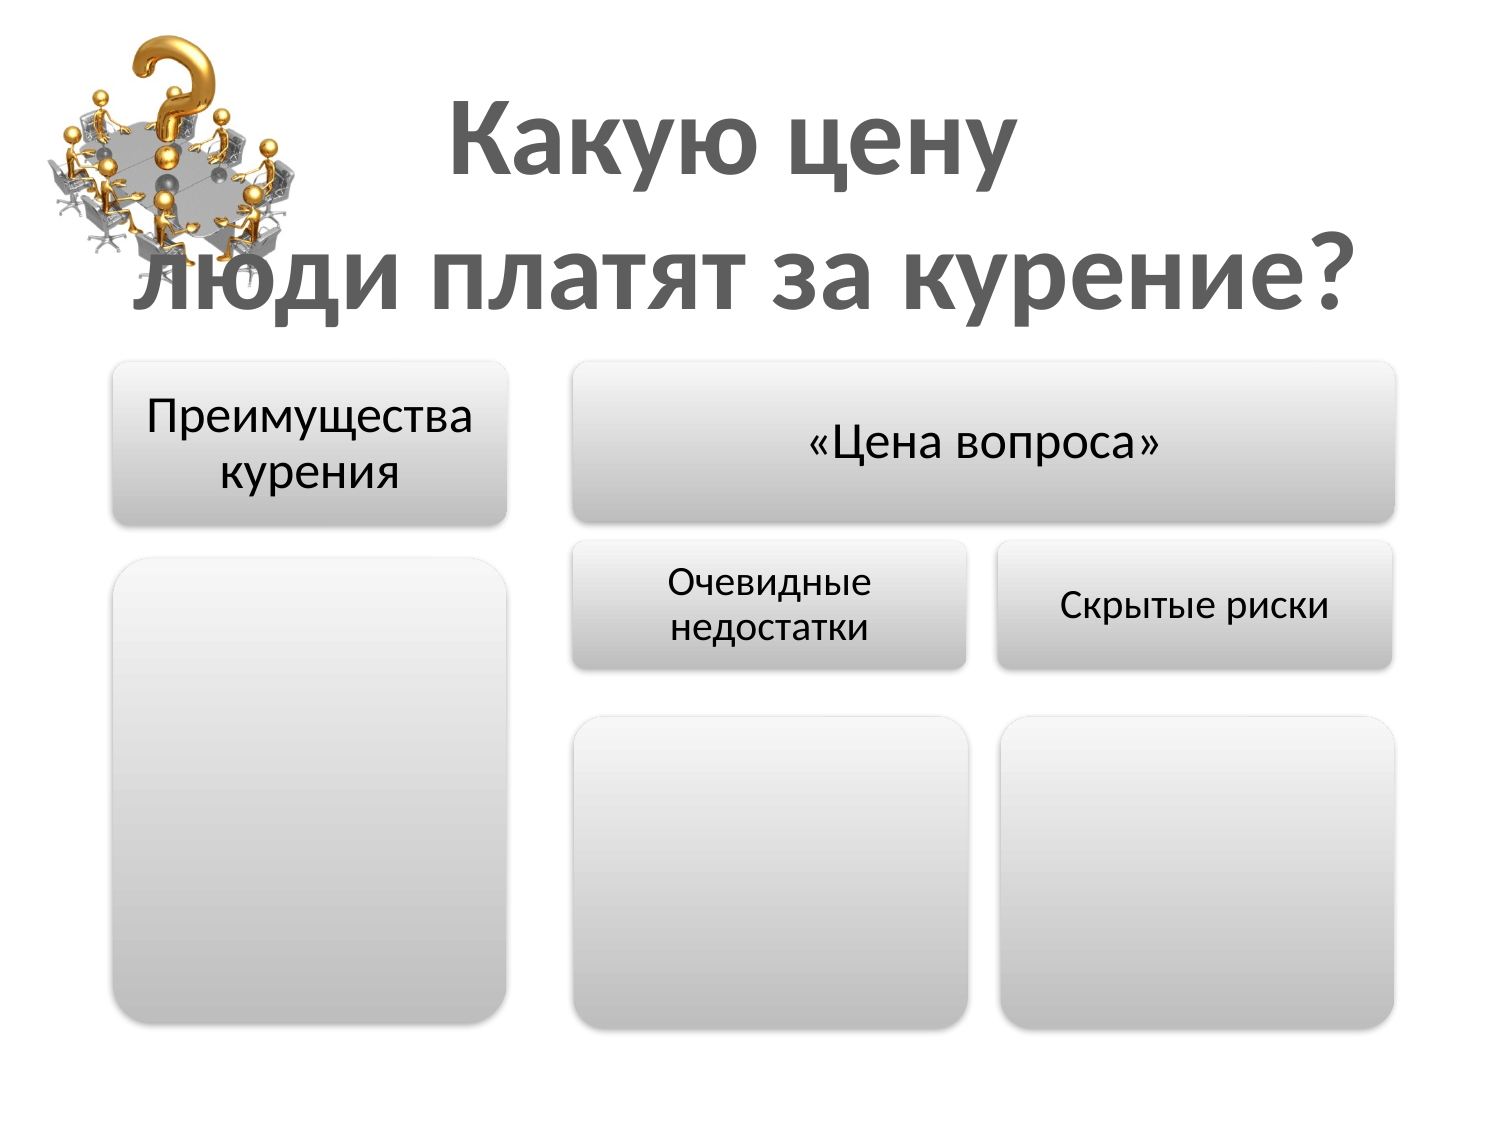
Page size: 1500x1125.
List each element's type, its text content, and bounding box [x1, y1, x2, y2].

picture [40, 30, 302, 294]
text_box Какую цену люди платят за курение? [118, 54, 1375, 340]
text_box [111, 361, 1396, 1029]
